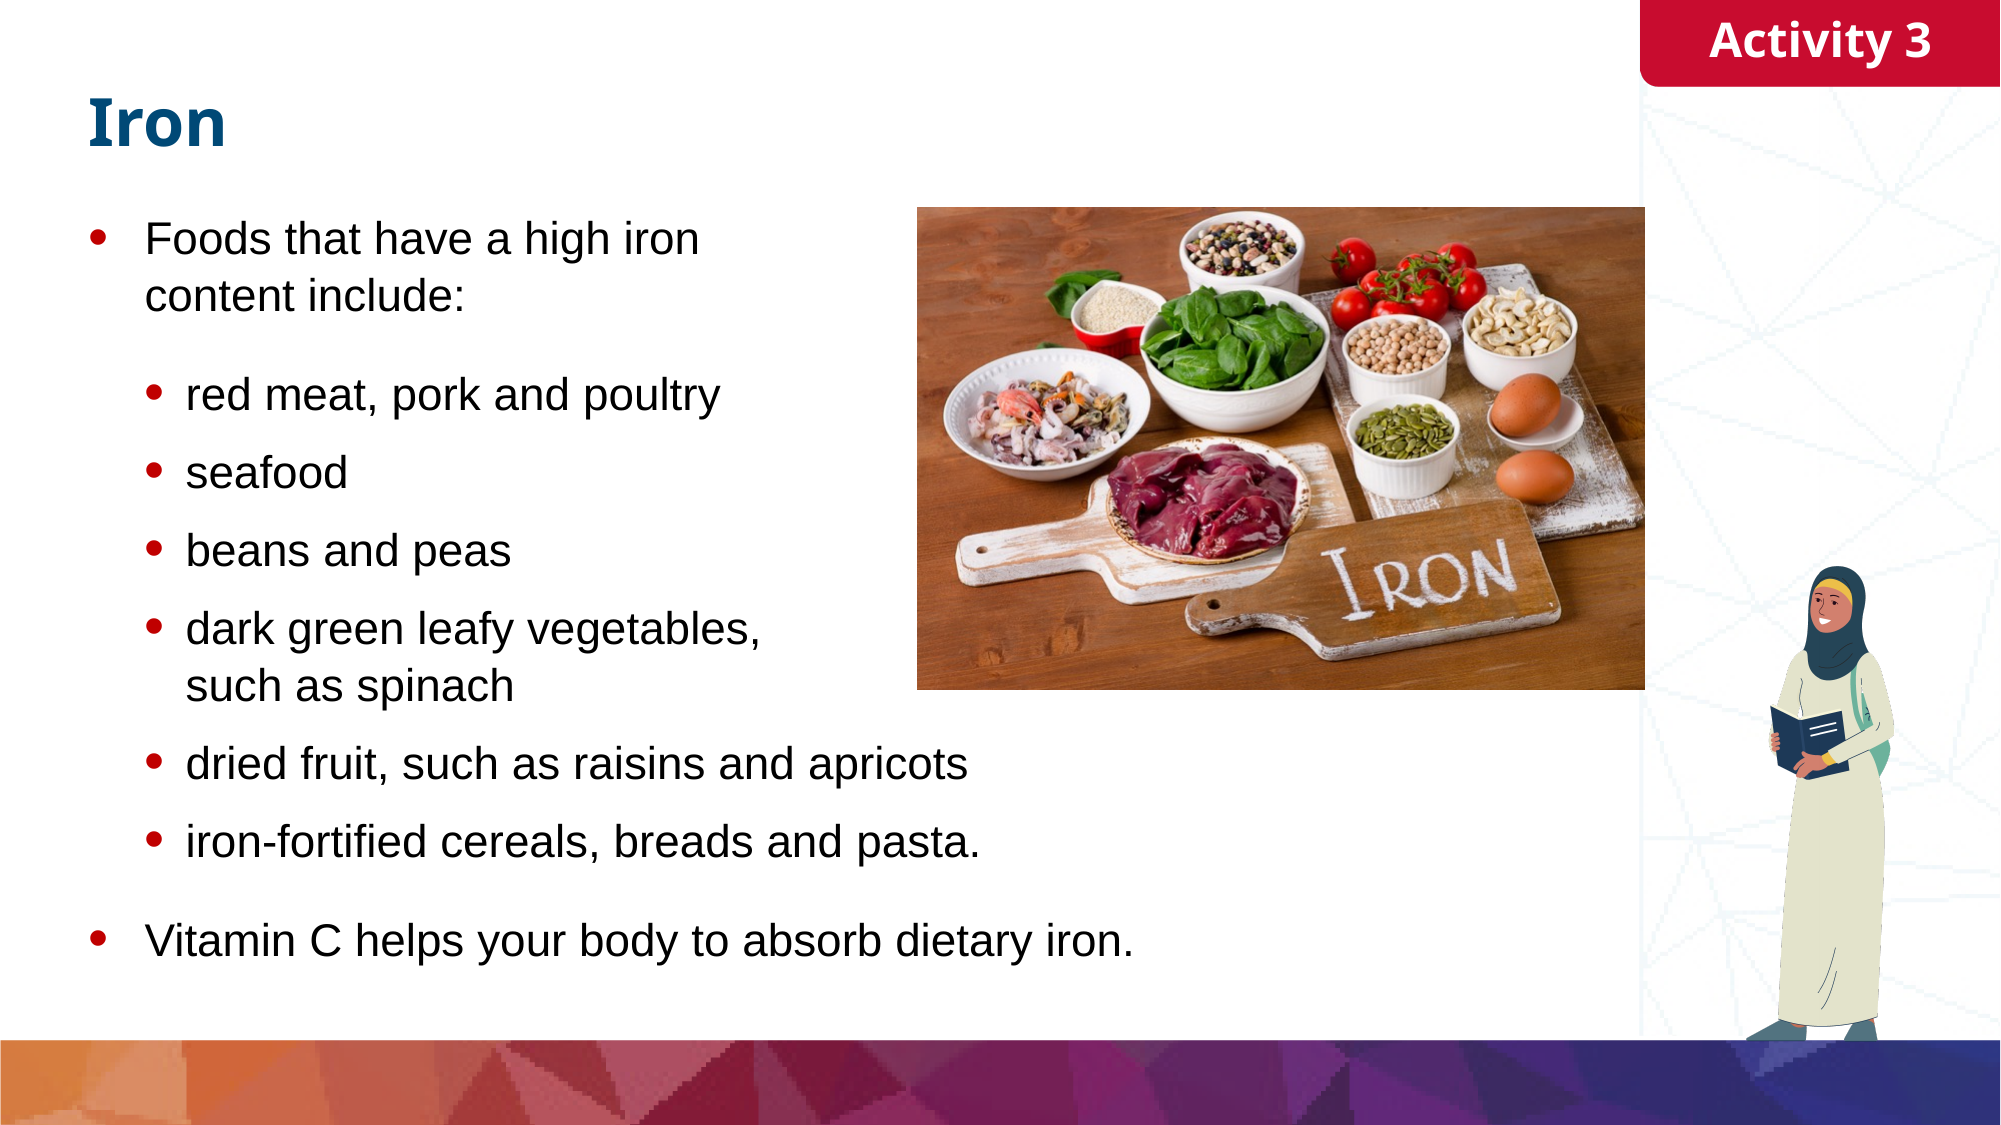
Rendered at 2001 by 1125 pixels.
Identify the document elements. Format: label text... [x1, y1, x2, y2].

picture [0, 0, 2001, 1125]
list Foods that have a high iron content include: red meat, pork and poultry seafood beans and peas dark green leafy vegetables, such as spinach dried fruit, such as raisins and apricots iron-fortified cereals, breads and pasta. Vitamin C helps your body to absorb dietary iron. [88, 206, 1189, 988]
title Iron [88, 88, 1565, 161]
